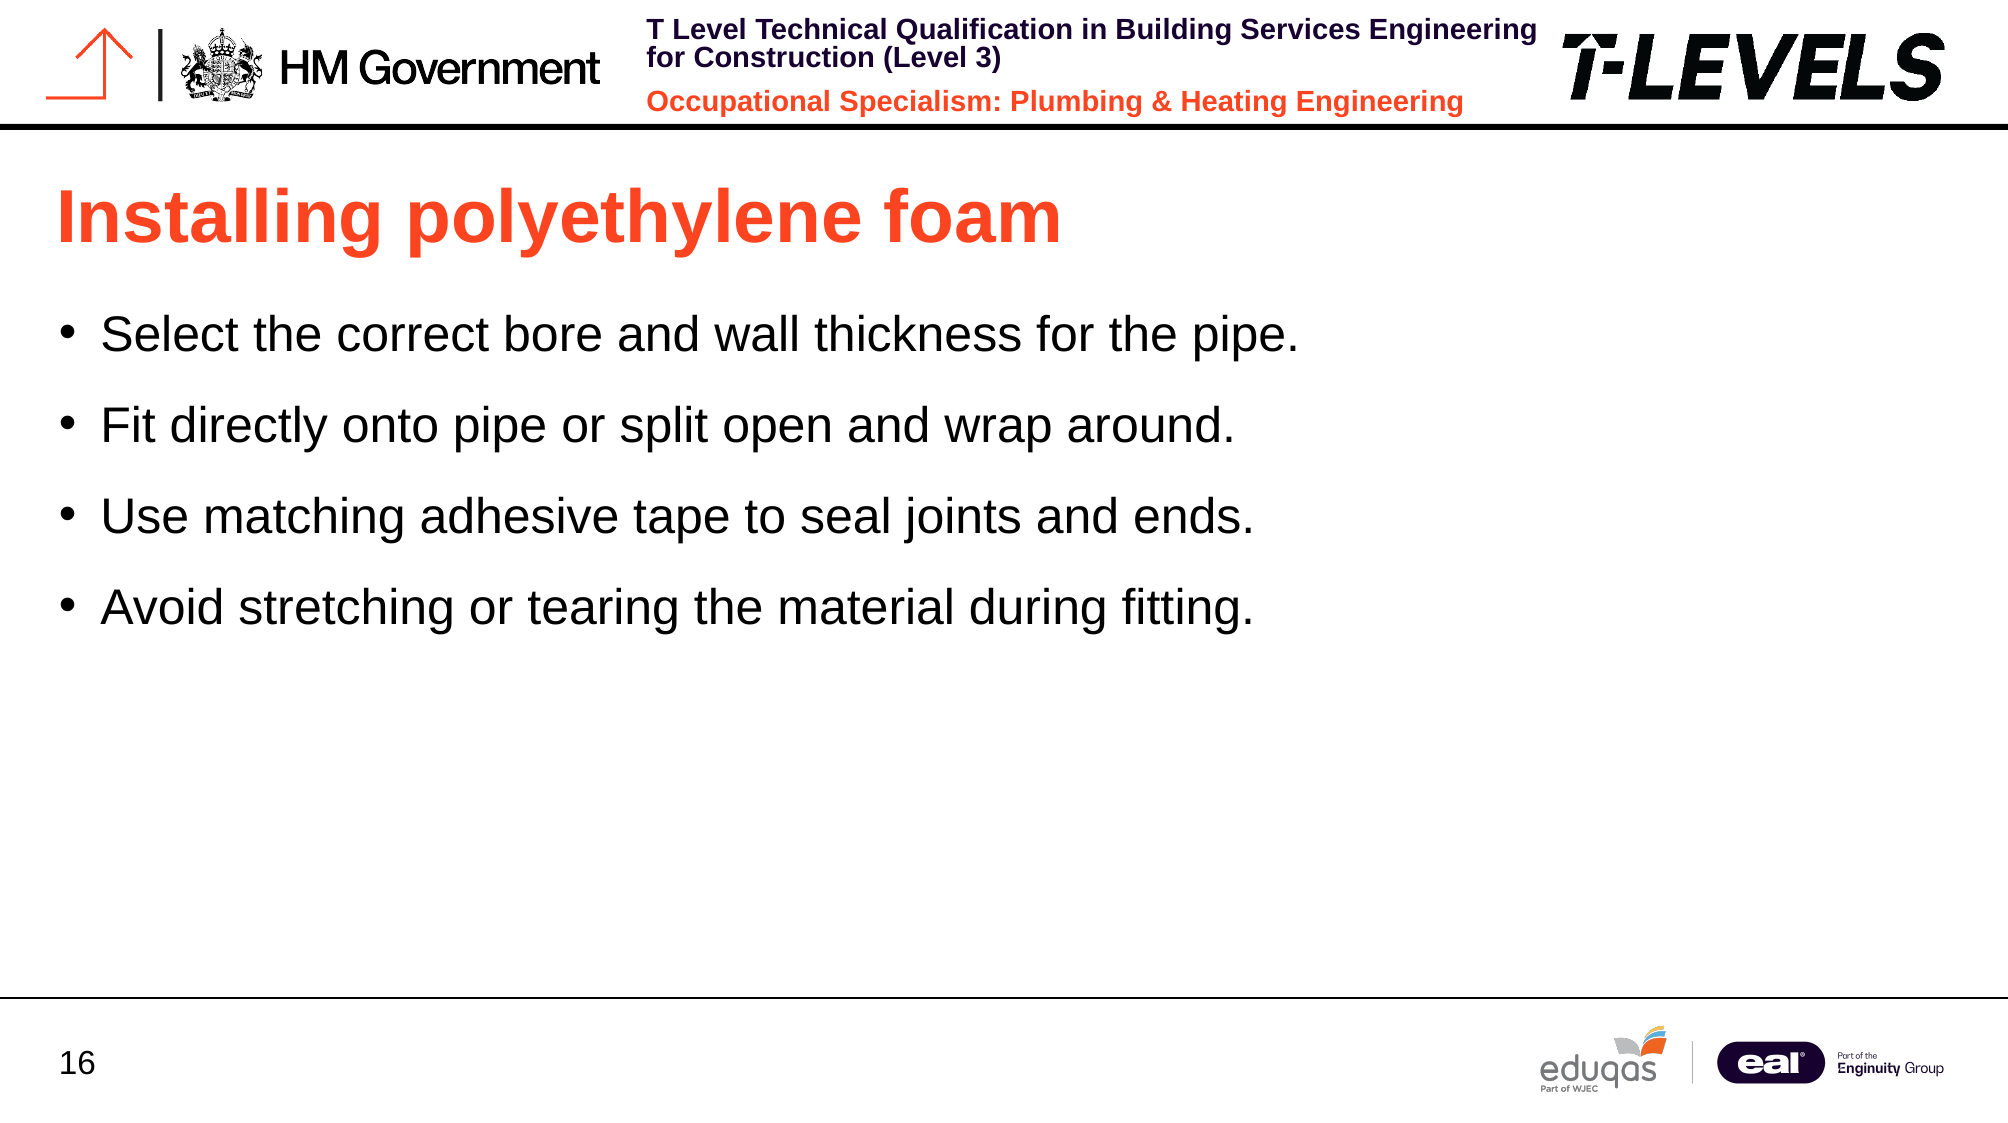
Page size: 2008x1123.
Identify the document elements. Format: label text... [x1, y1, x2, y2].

picture [41, 27, 139, 100]
picture [1543, 25, 1964, 108]
picture [158, 28, 600, 102]
title Installing polyethylene foam [41, 111, 1949, 314]
picture [1535, 1021, 1949, 1097]
list Select the correct bore and wall thickness for the pipe. Fit directly onto pipe or split open and wrap around. Use matching adhesive tape to seal joints and ends. Avoid stretching or tearing the material during fitting. [59, 295, 1933, 950]
